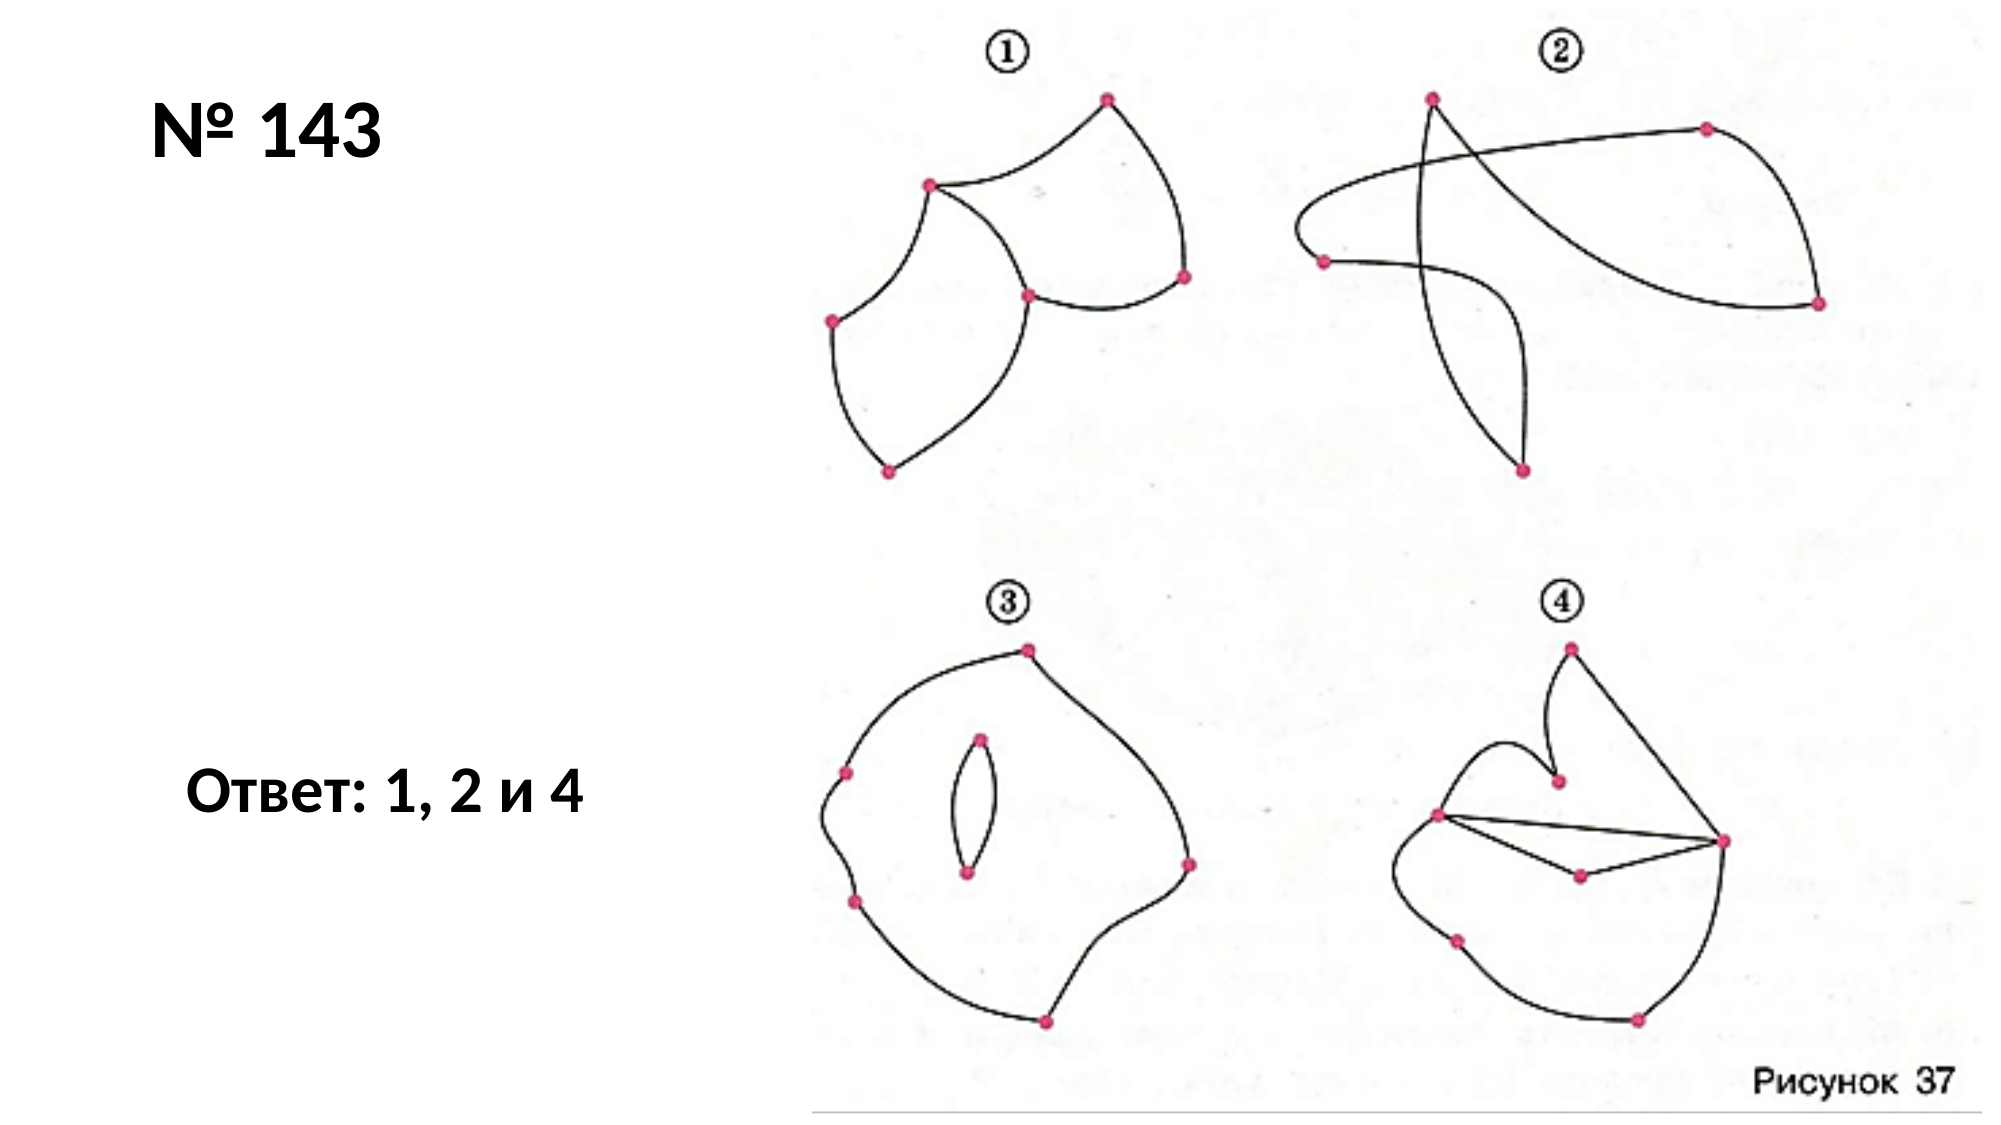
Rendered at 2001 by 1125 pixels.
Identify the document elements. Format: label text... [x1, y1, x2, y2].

picture [811, 9, 1983, 1116]
text_box Ответ: 1, 2 и 4 [171, 738, 600, 833]
text_box № 143 [135, 66, 398, 182]
